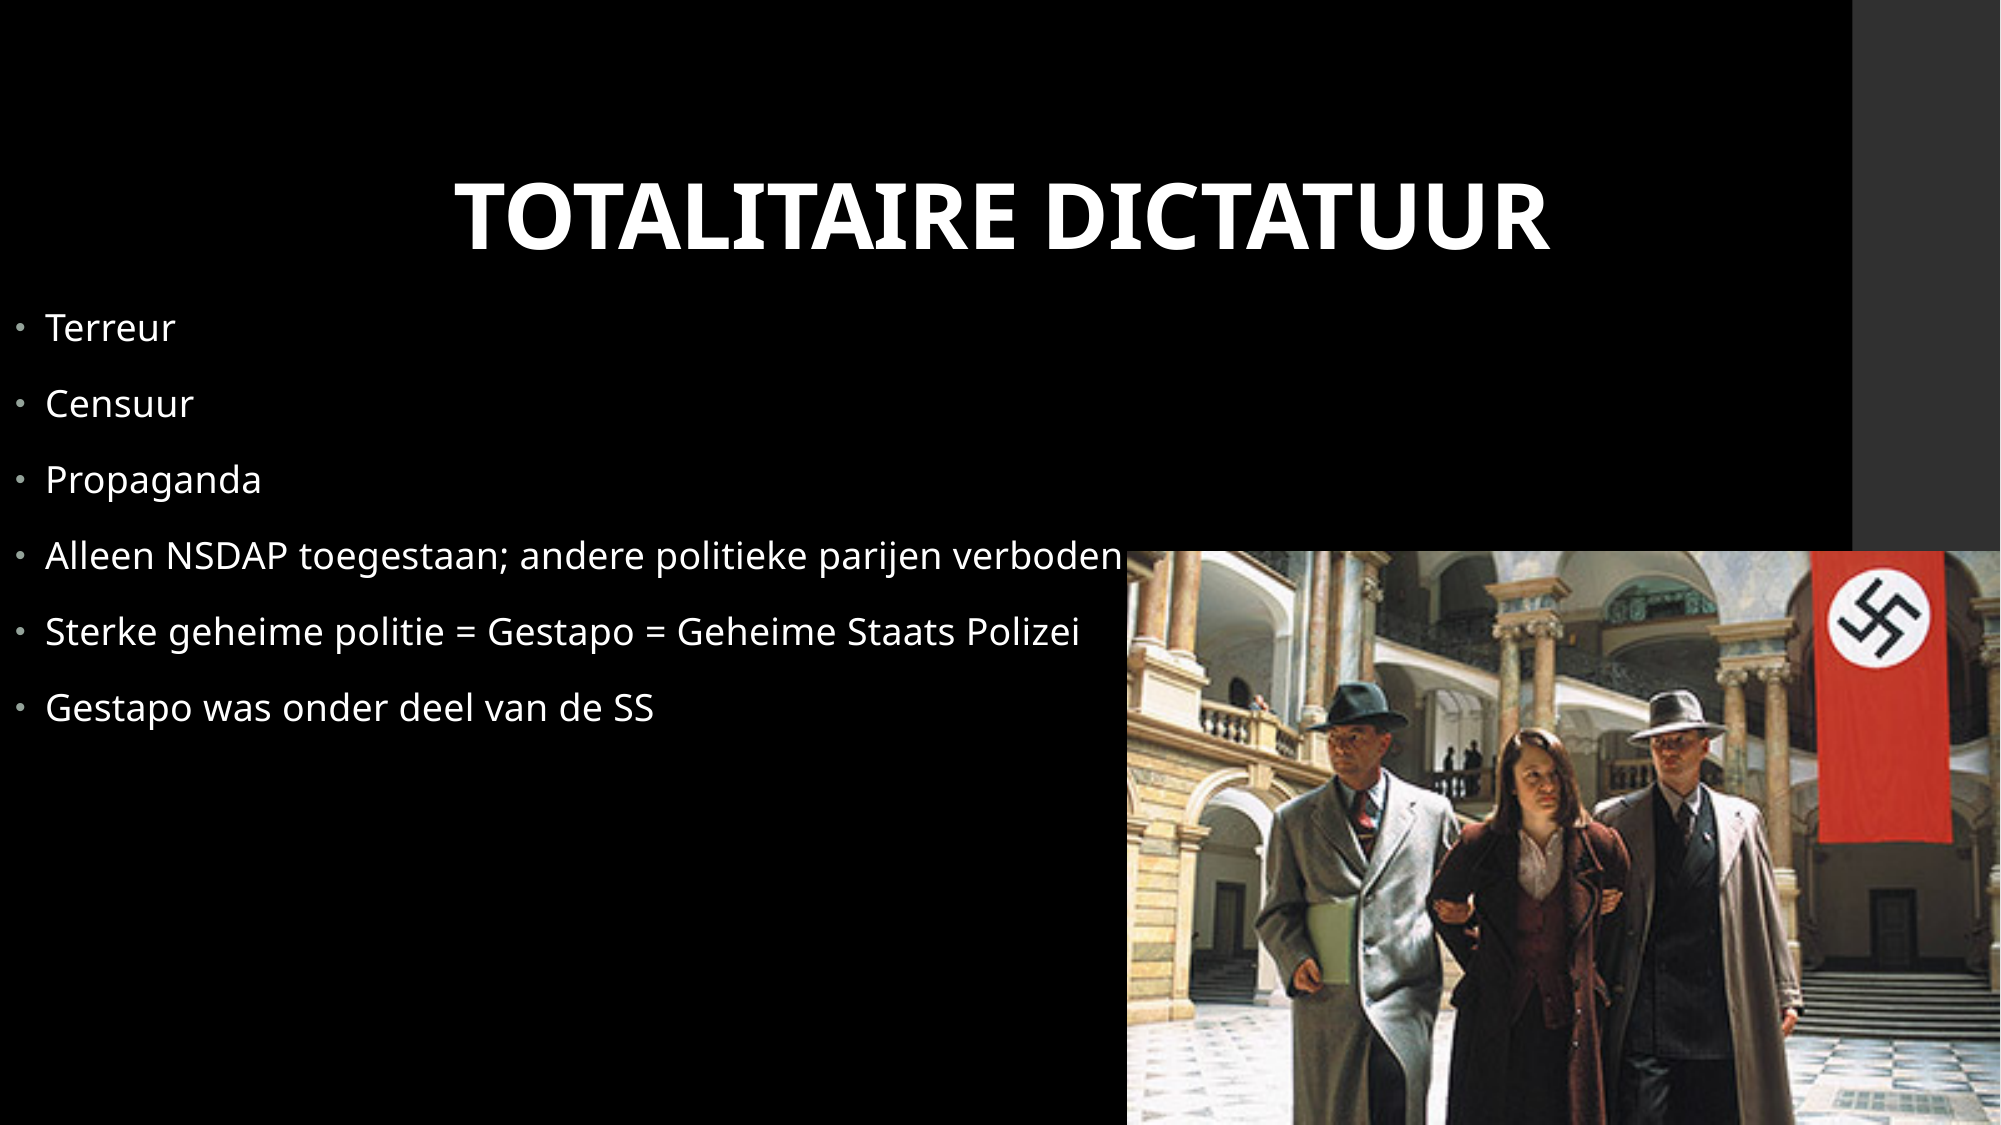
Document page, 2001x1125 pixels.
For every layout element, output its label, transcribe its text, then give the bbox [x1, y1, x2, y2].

title TOTALITAIRE DICTATUUR [206, 60, 1797, 278]
picture [1126, 551, 2000, 1125]
list Terreur Censuur Propaganda Alleen NSDAP toegestaan; andere politieke parijen verboden Sterke geheime politie = Gestapo = Geheime Staats Polizei Gestapo was onder deel van de SS [0, 299, 2000, 1125]
